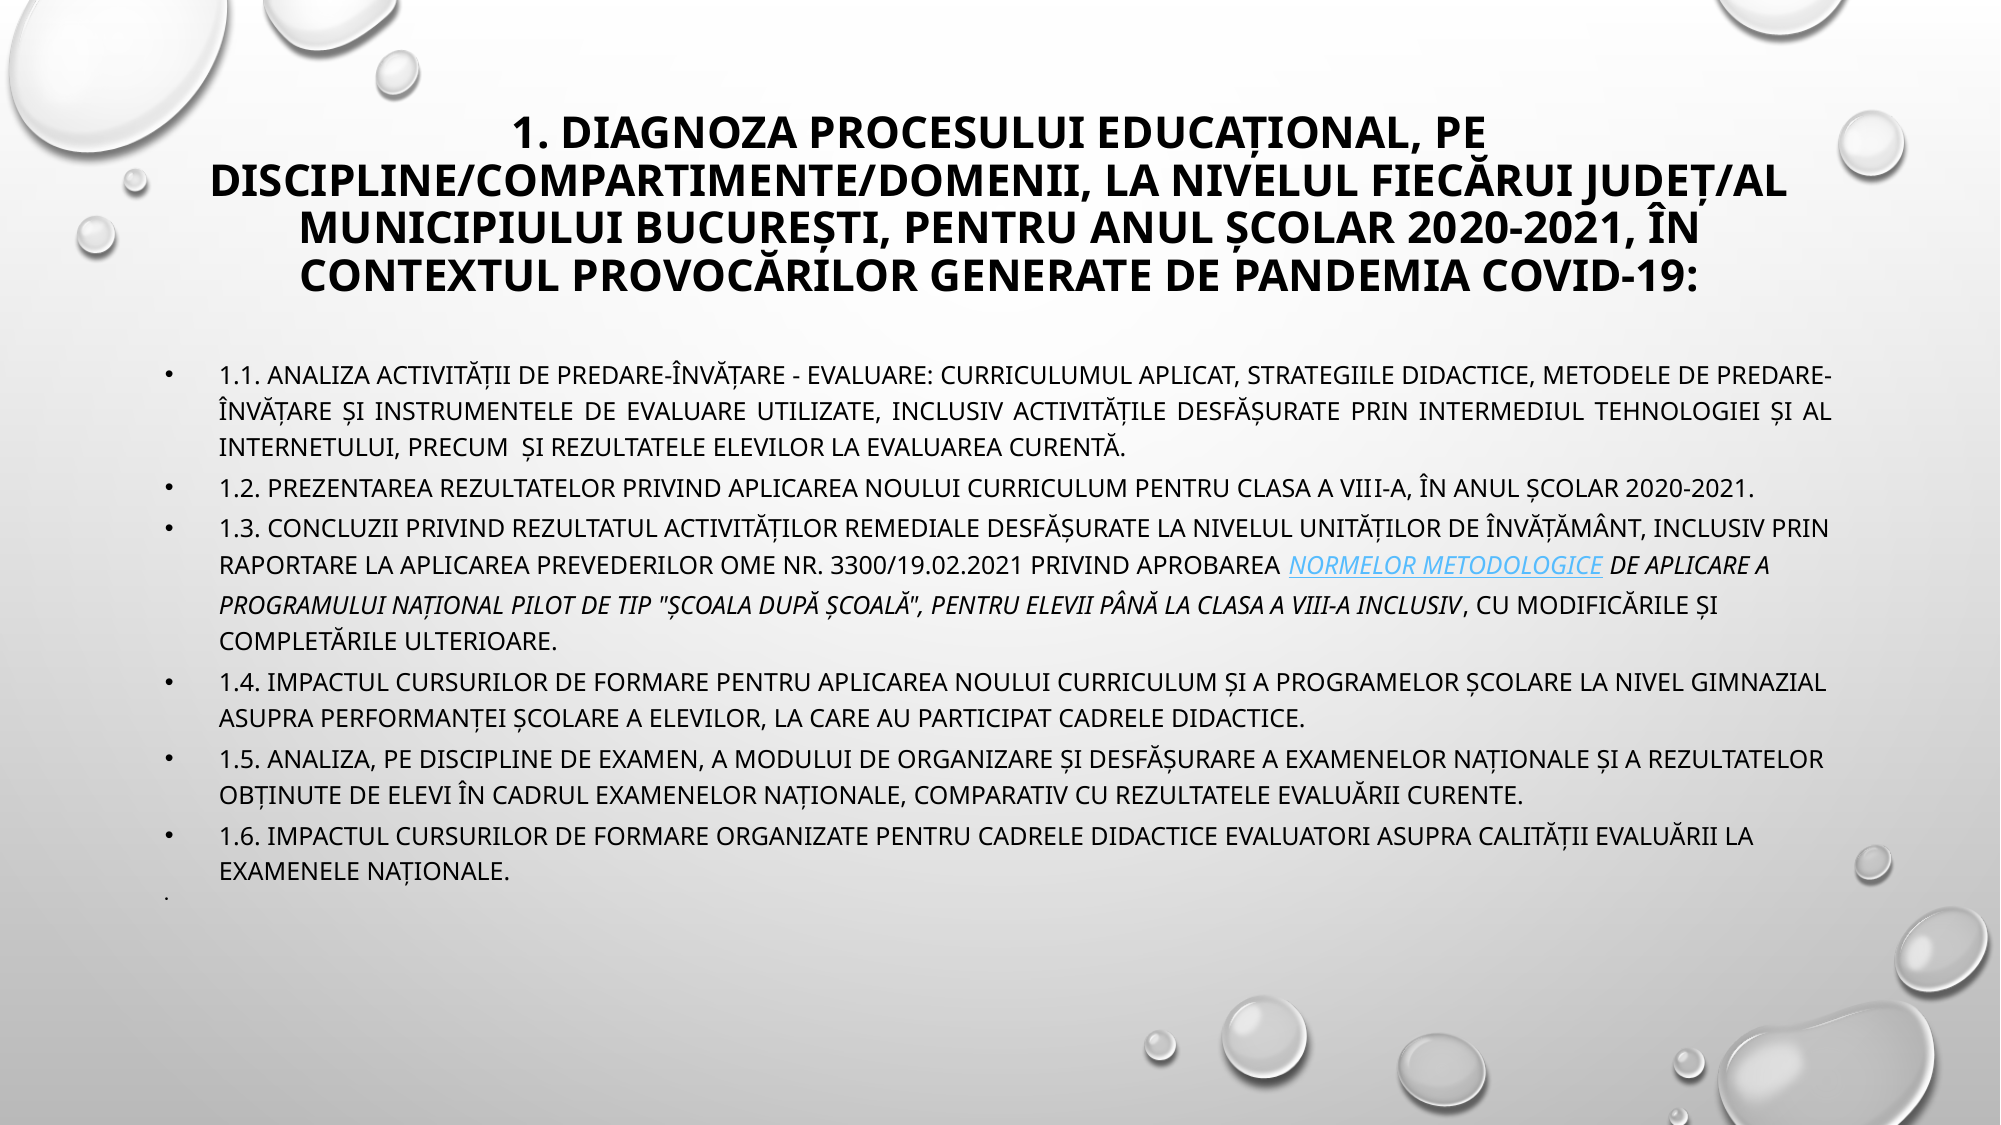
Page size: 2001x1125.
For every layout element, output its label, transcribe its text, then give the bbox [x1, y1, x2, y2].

list 1.1. Analiza Activității De Predare-învățare - Evaluare: Curriculumul Aplicat, Strategiile Didactice, Metodele De Predare-învățare Și Instrumentele De Evaluare Utilizate, Inclusiv Activitățile Desfășurate Prin Intermediul Tehnologiei Și Al Internetului, Precum Și Rezultatele Elevilor La Evaluarea Curentă. 1.2. Prezentarea Rezultatelor Privind Aplicarea Noului Curriculum Pentru Clasa A Viii-a, În Anul Școlar 2020-2021. 1.3. Concluzii Privind Rezultatul Activităților Remediale Desfășurate La Nivelul Unităților De Învățământ, Inclusiv Prin Raportare La Aplicarea Prevederilor Ome Nr. 3300/19.02.2021 Privind Aprobarea Normelor Metodologice De Aplicare A Programului Național Pilot De Tip "Școala După Școală", Pentru Elevii Până La Clasa A Viii-a Inclusiv, Cu Modificările Și Completările Ulterioare. 1.4. Impactul Cursurilor De Formare Pentru Aplicarea Noului Curriculum Și A Programelor Școlare La Nivel Gimnazial Asupra Performanței Școlare A Elevilor, La Care Au Participat Cadrele Didactice. 1.5. Analiza, Pe Discipline De Examen, A Modului De Organizare Și Desfășurare A Examenelor Naționale Și A Rezultatelor Obținute De Elevi În Cadrul Examenelor Naționale, Comparativ Cu Rezultatele Evaluării Curente. 1.6. Impactul Cursurilor De Formare Organizate Pentru Cadrele Didactice Evaluatori Asupra Calității Evaluării La Examenele Naționale. [149, 345, 1850, 950]
picture [0, 0, 2000, 1125]
title 1. Diagnoza procesului educațional, pe discipline/compartimente/domenii, la nivelul fiecărui județ/al municipiului București, pentru anul școlar 2020-2021, în contextul provocărilor generate de pandemia COVID-19: [149, 101, 1851, 364]
